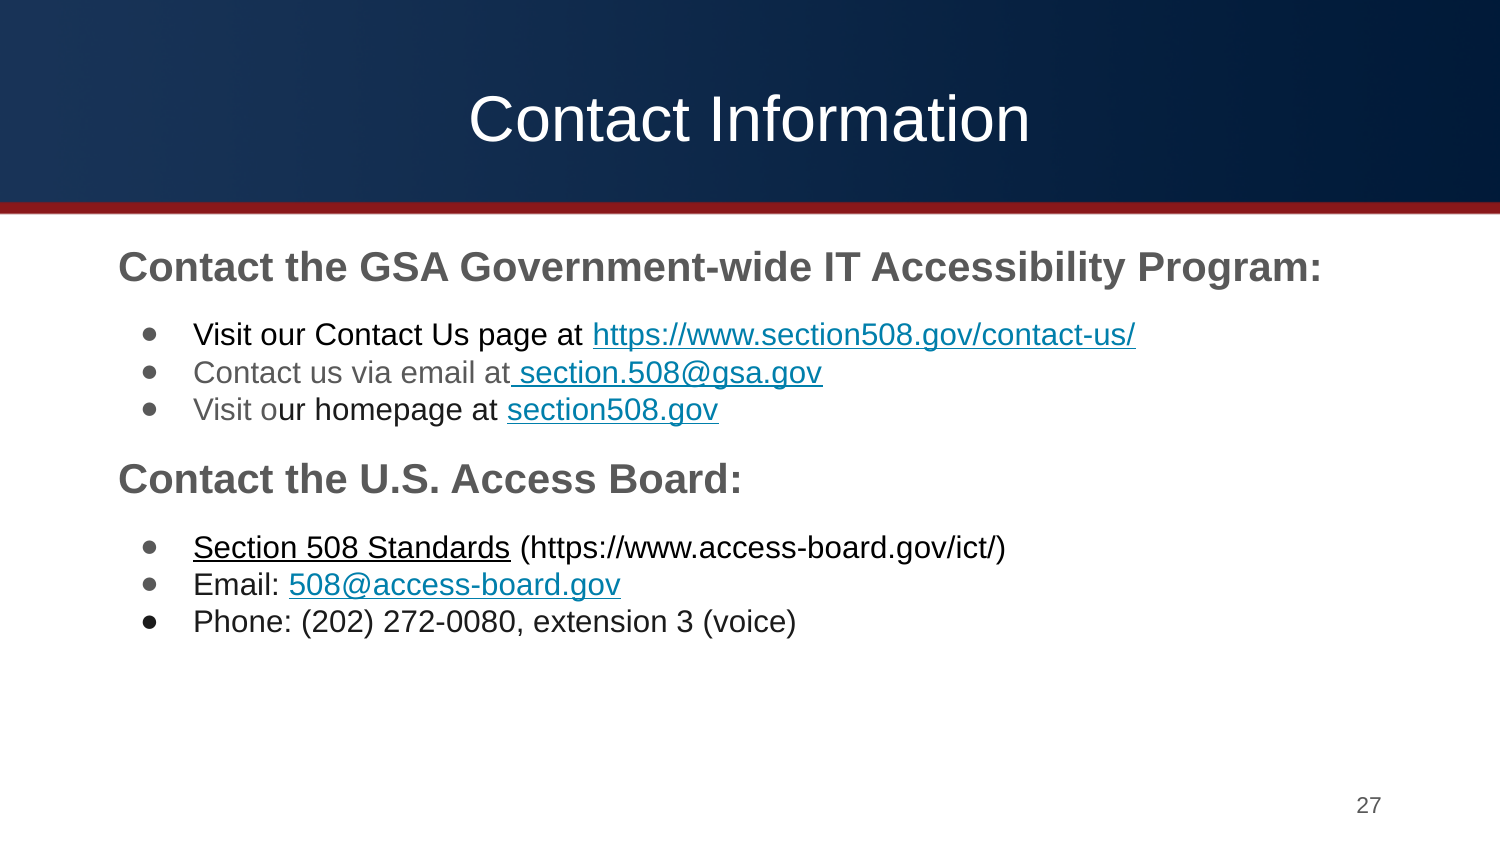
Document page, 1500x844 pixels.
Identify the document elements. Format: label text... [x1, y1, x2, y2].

title Contact Information [103, 23, 1397, 187]
picture [0, 0, 1500, 844]
list Contact the GSA Government-wide IT Accessibility Program: Visit our Contact Us page at https://www.section508.gov/contact-us/ Contact us via email at section.508@gsa.gov Visit our homepage at section508.gov Contact the U.S. Access Board: Section 508 Standards (https://www.access-board.gov/ict/) Email: 508@access-board.gov Phone: (202) 272-0080, extension 3 (voice) [103, 224, 1397, 760]
slide_number 27 [1059, 782, 1397, 827]
